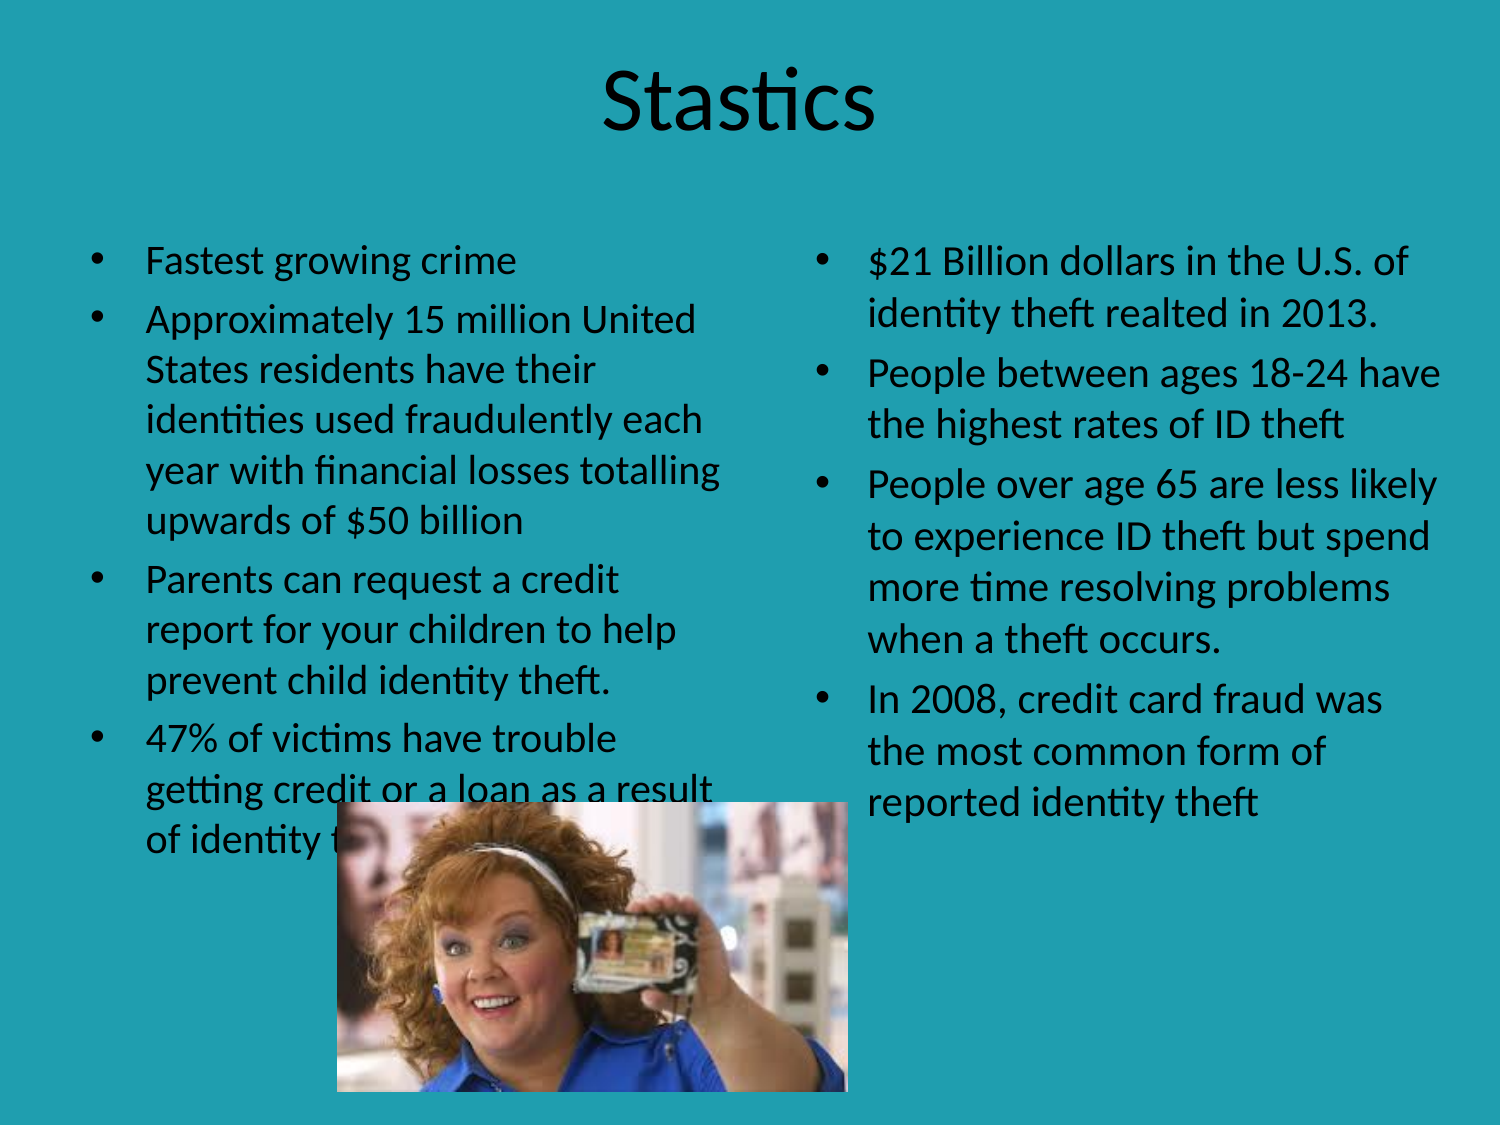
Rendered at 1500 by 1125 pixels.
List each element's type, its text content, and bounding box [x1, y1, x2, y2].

picture [337, 802, 848, 1093]
list Fastest growing crime Approximately 15 million United States residents have their identities used fraudulently each year with financial losses totalling upwards of $50 billion Parents can request a credit report for your children to help prevent child identity theft. 47% of victims have trouble getting credit or a loan as a result of identity theft. [75, 224, 738, 874]
list $21 Billion dollars in the U.S. of identity theft realted in 2013. People between ages 18-24 have the highest rates of ID theft People over age 65 are less likely to experience ID theft but spend more time resolving problems when a theft occurs. In 2008, credit card fraud was the most common form of reported identity theft [800, 224, 1463, 874]
title Stastics [75, 0, 1425, 188]
